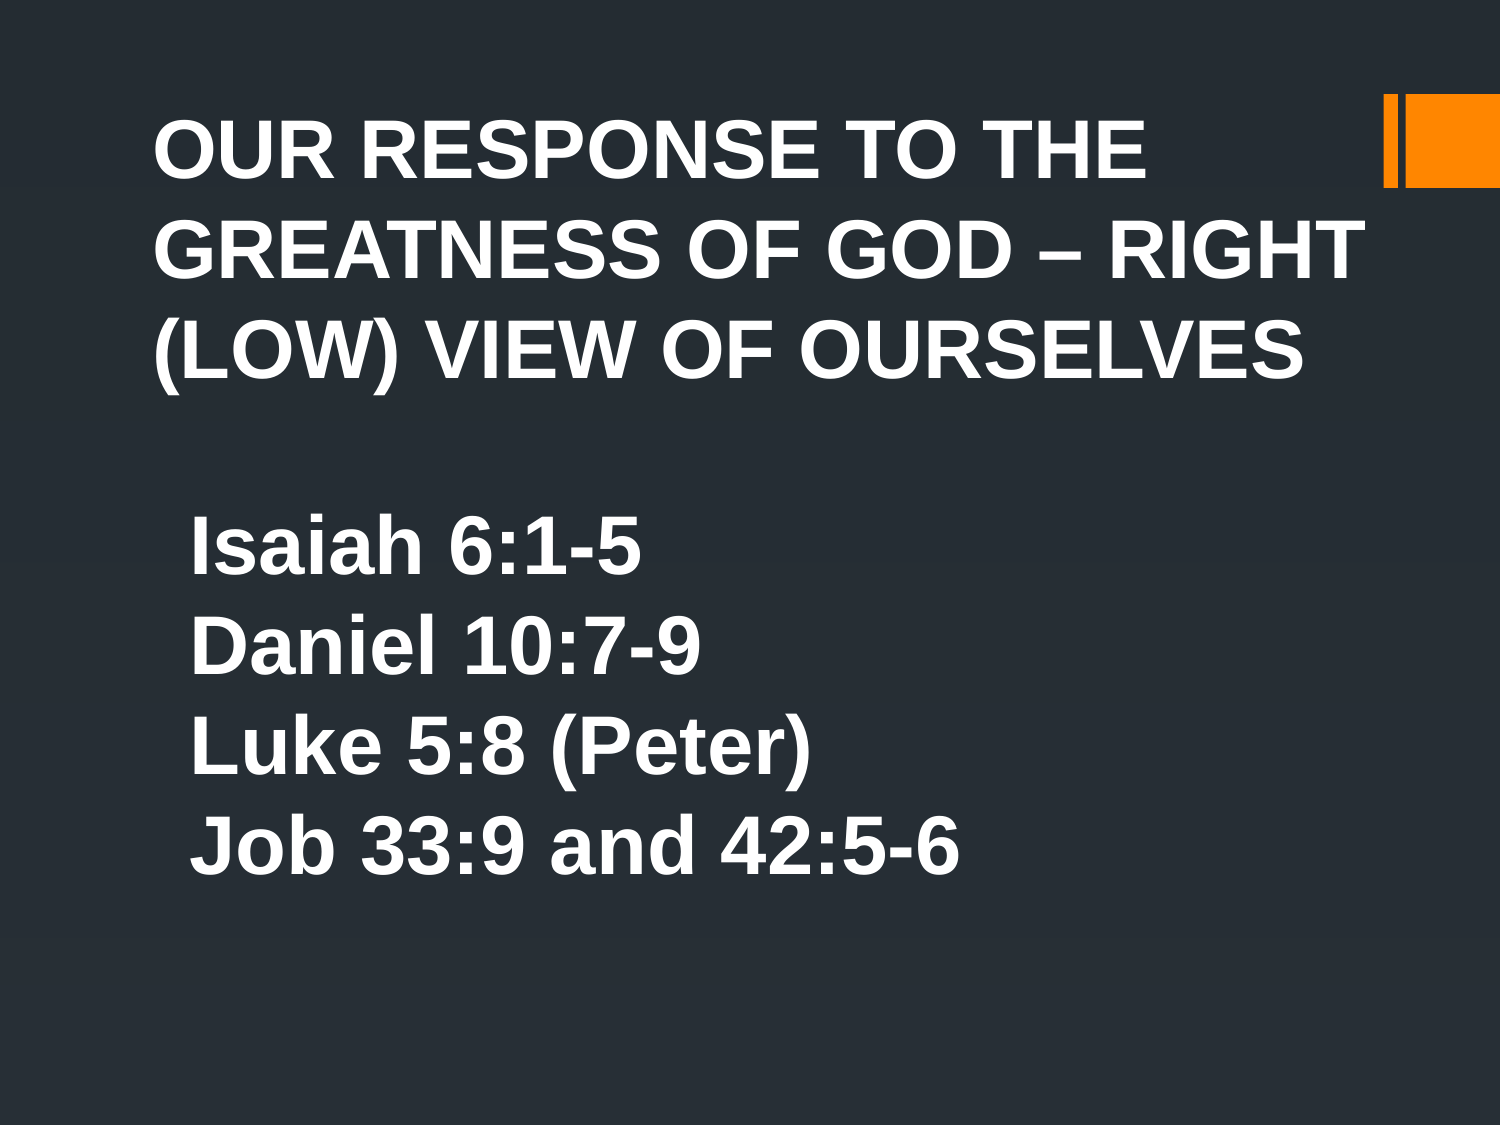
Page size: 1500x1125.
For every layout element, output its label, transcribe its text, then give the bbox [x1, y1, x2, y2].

text_box Our response to the greatness of God – Right (low) view of ourselves [137, 87, 1425, 403]
text_box Isaiah 6:1-5 Daniel 10:7-9 Luke 5:8 (Peter) Job 33:9 and 42:5-6 [174, 483, 1450, 899]
